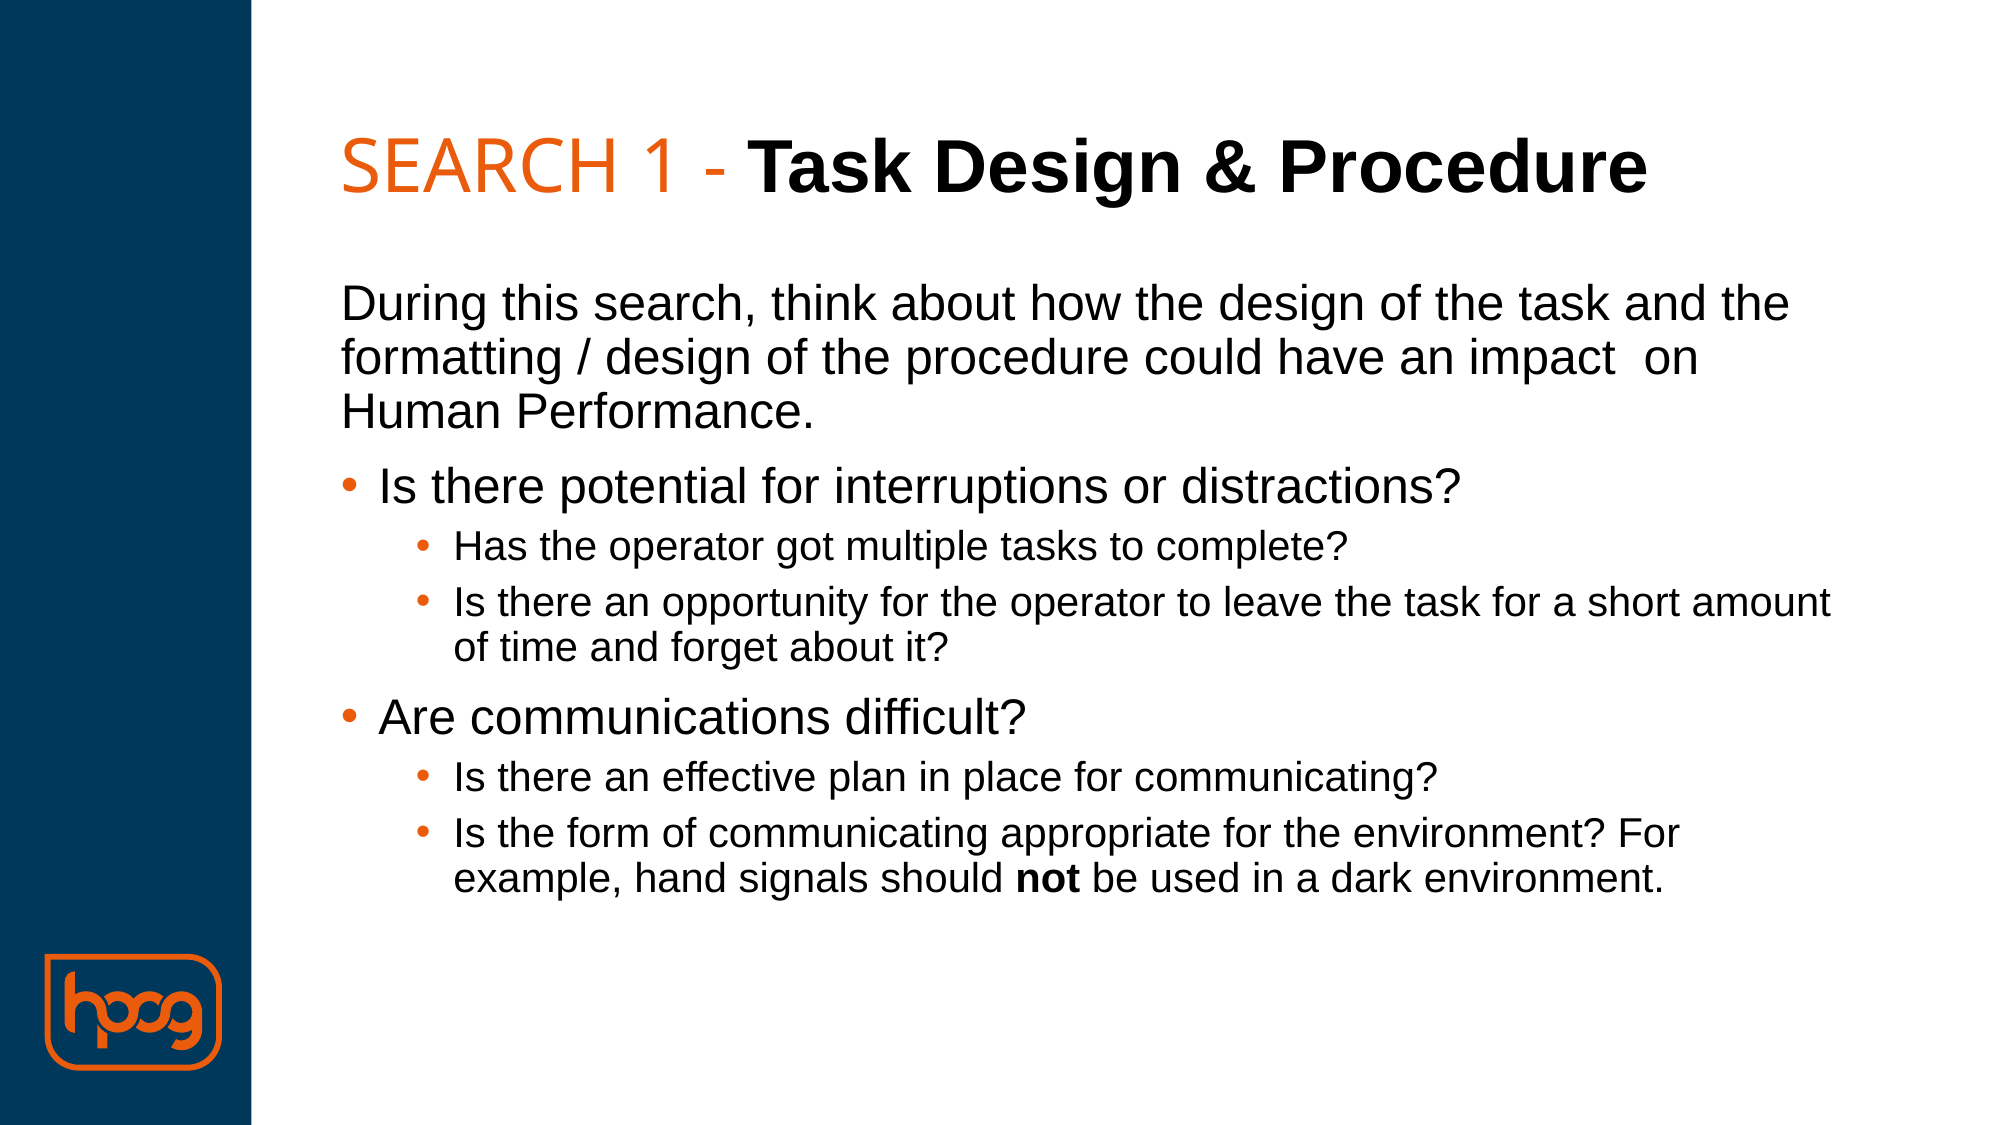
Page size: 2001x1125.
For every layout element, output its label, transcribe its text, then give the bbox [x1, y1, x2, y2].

title SEARCH 1 - Task Design & Procedure [325, 59, 1937, 278]
list During this search, think about how the design of the task and the formatting / design of the procedure could have an impact on Human Performance. Is there potential for interruptions or distractions? Has the operator got multiple tasks to complete? Is there an opportunity for the operator to leave the task for a short amount of time and forget about it? Are communications difficult? Is there an effective plan in place for communicating? Is the form of communicating appropriate for the environment? For example, hand signals should not be used in a dark environment. [325, 270, 1863, 1095]
